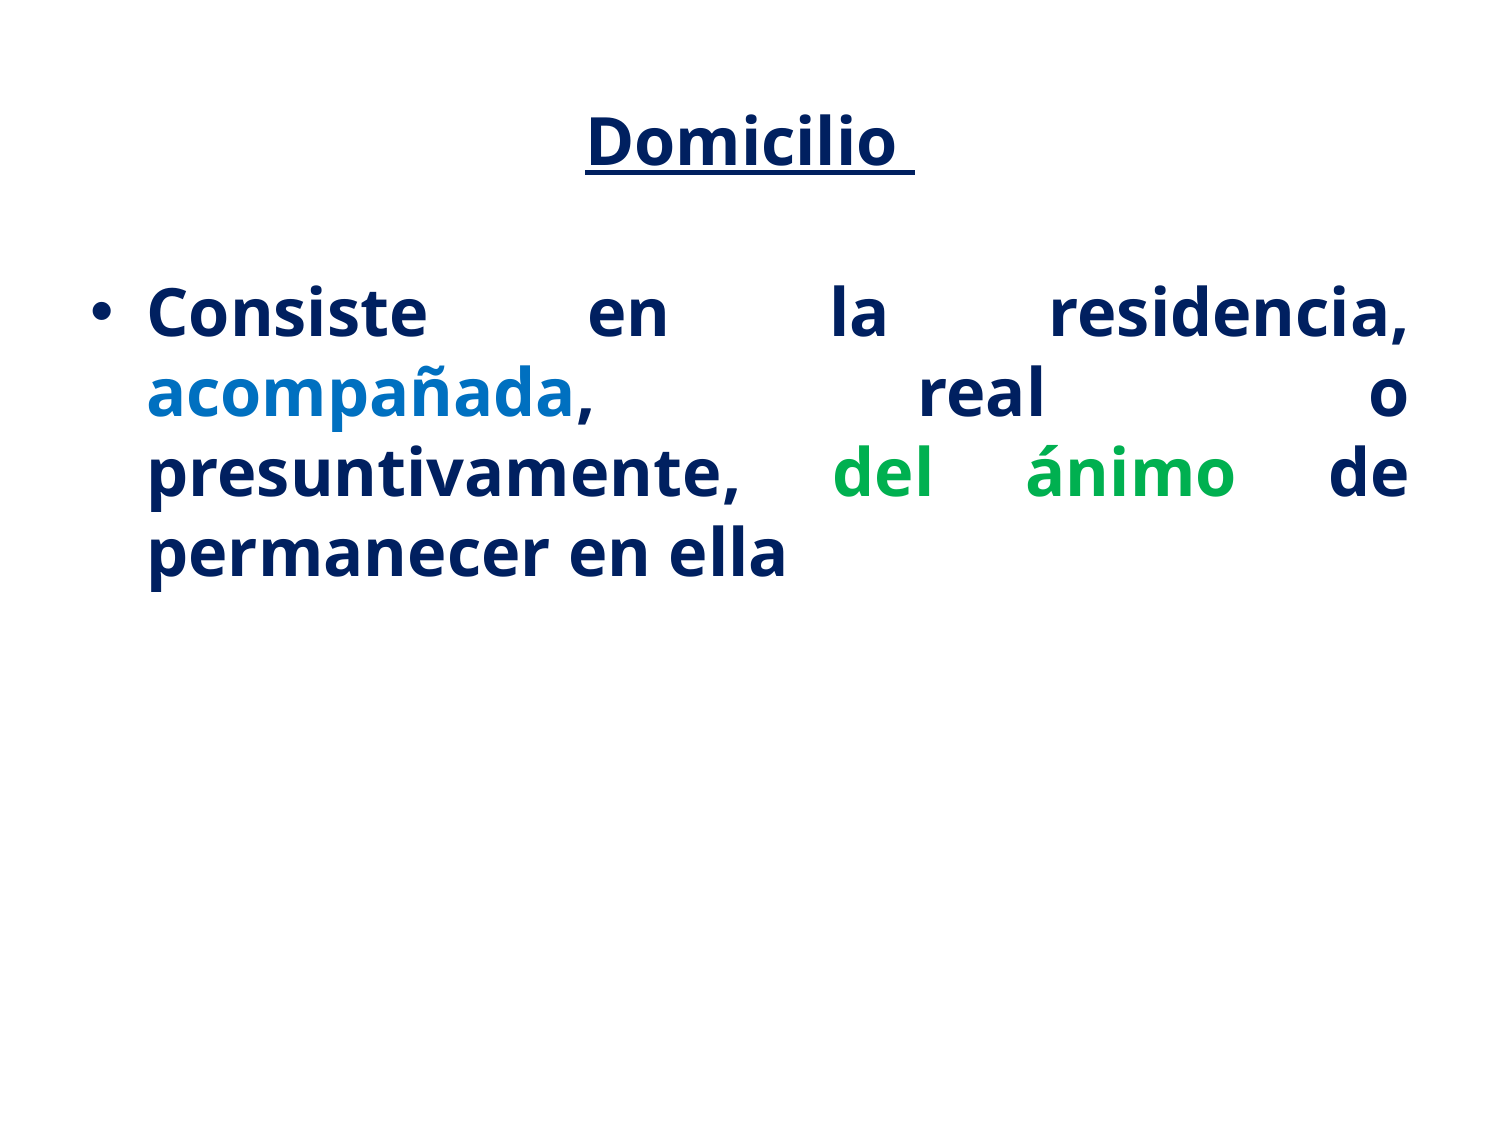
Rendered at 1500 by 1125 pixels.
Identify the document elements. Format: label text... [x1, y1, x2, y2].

list Consiste en la residencia, acompañada, real o presuntivamente, del ánimo de permanecer en ella [74, 262, 1426, 1006]
title Domicilio [74, 44, 1426, 233]
